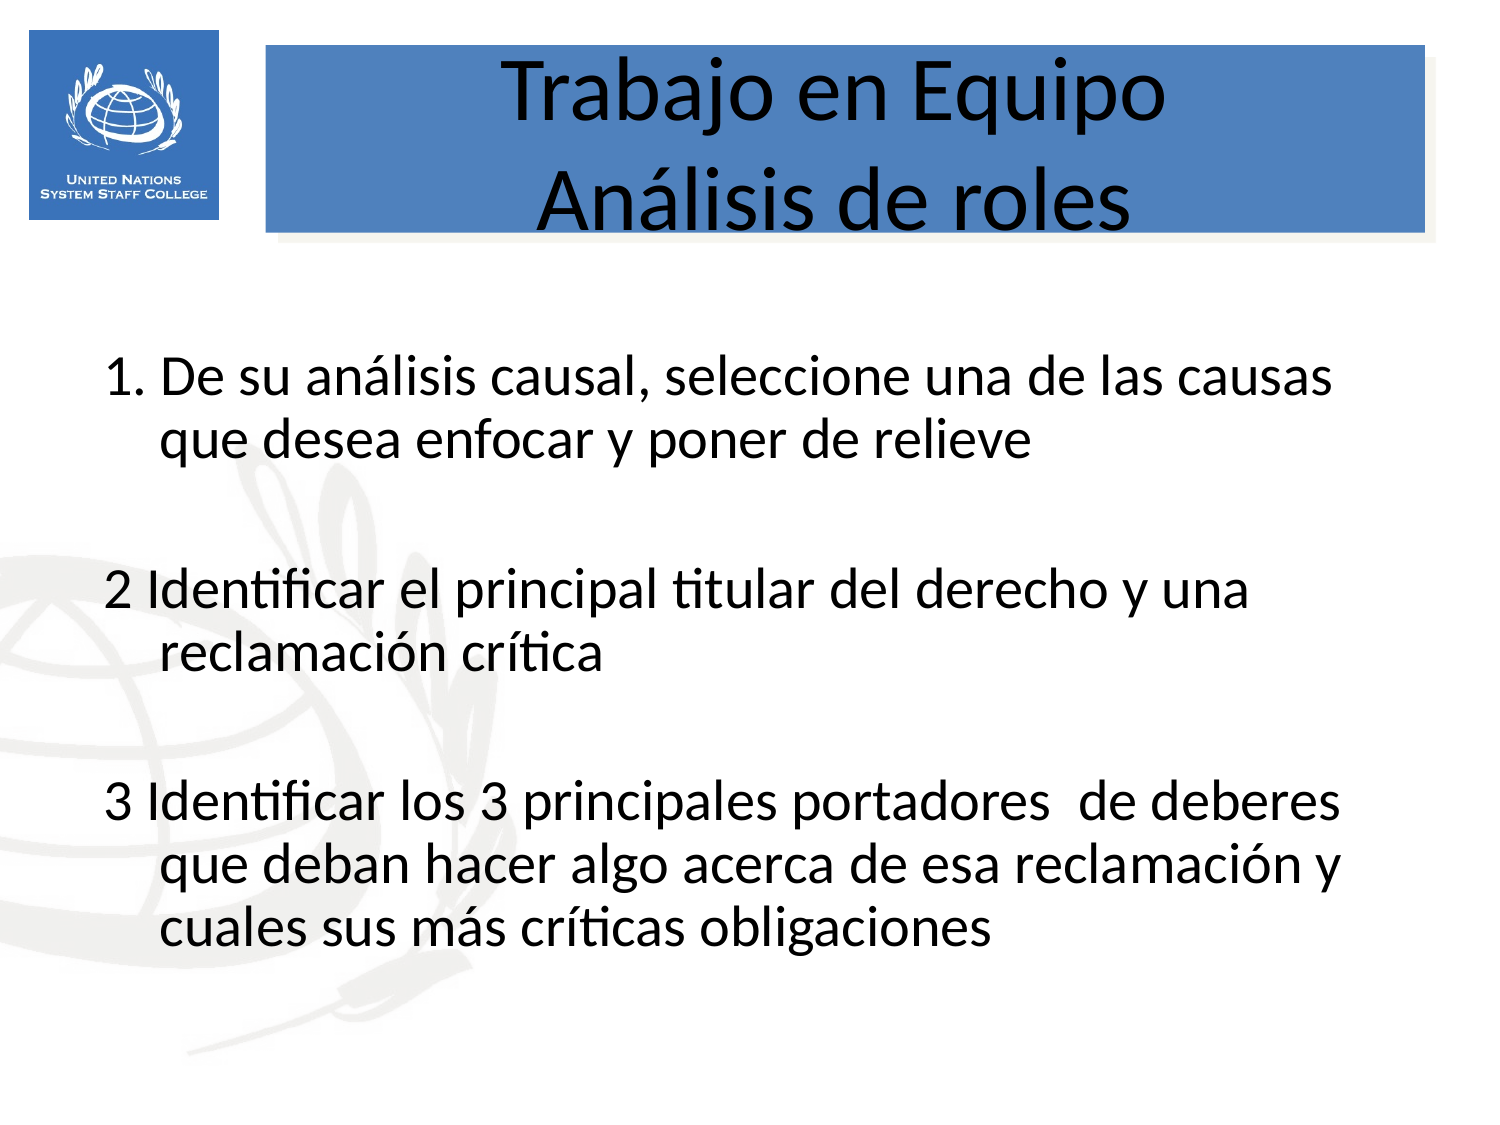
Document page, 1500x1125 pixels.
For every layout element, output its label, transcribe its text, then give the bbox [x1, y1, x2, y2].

title Trabajo en Equipo Análisis de roles [265, 44, 1426, 233]
list 1. De su análisis causal, seleccione una de las causas que desea enfocar y poner de relieve 2 Identificar el principal titular del derecho y una reclamación crítica 3 Identificar los 3 principales portadores de deberes que deban hacer algo acerca de esa reclamación y cuales sus más críticas obligaciones [88, 337, 1426, 1006]
picture [29, 30, 219, 220]
